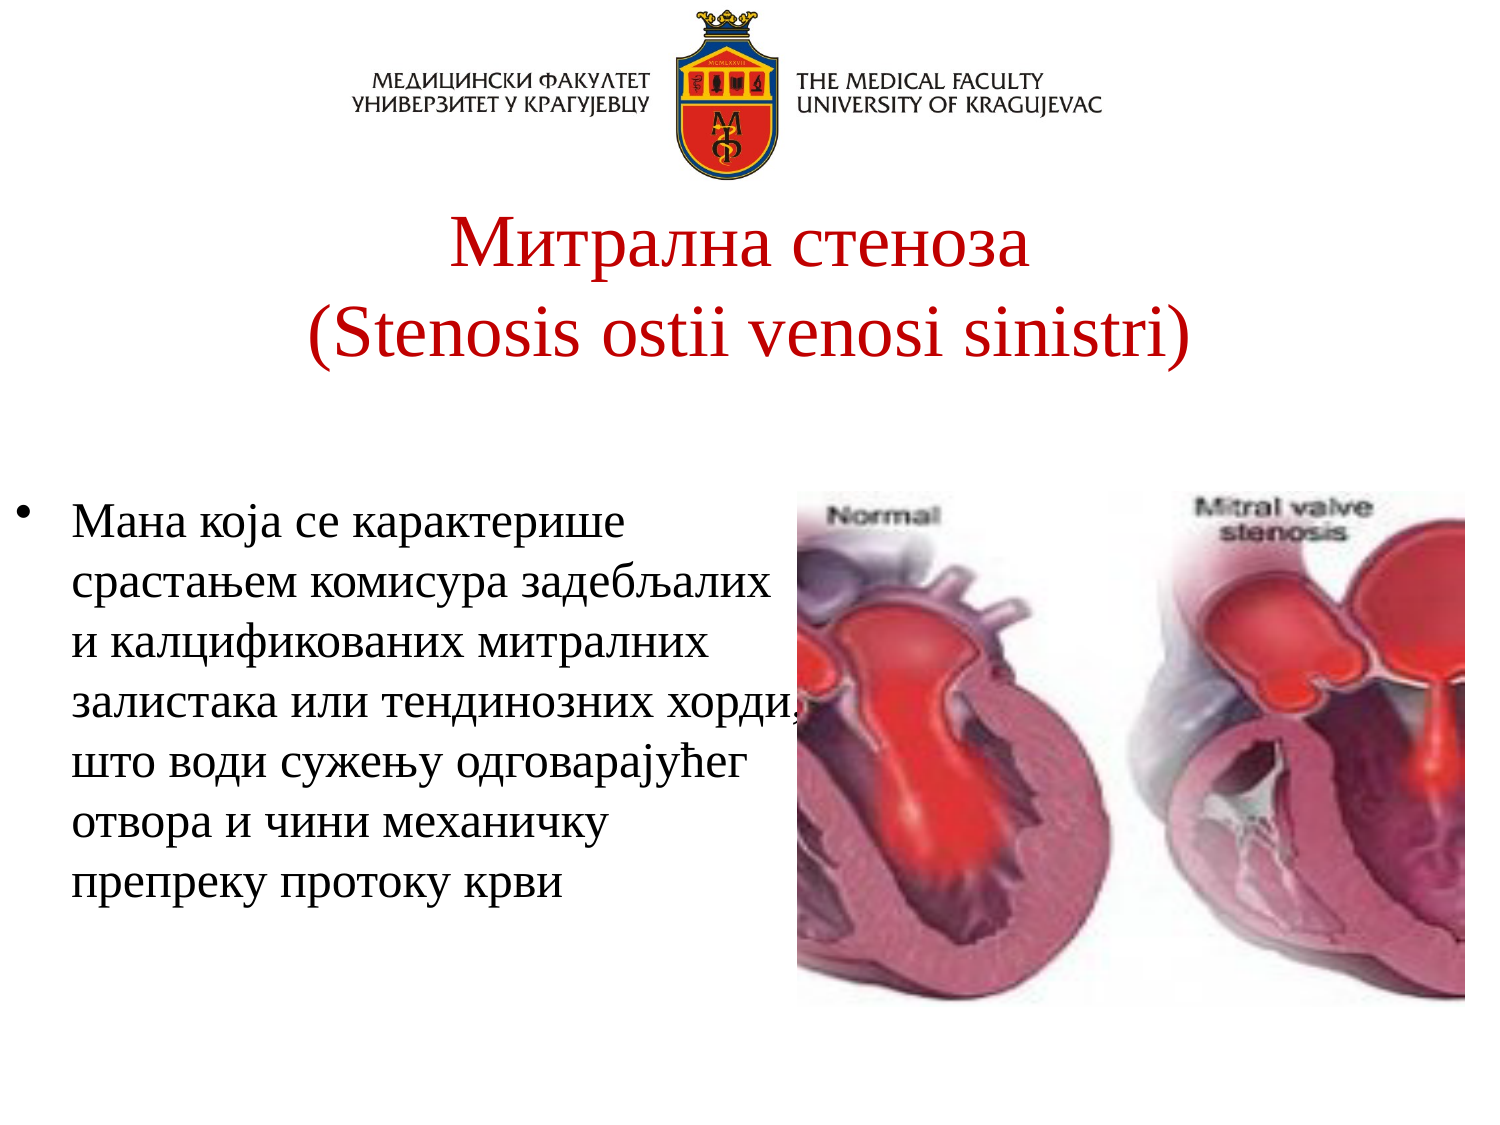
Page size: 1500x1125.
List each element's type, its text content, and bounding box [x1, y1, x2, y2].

list Мана која се карактерише срастањем комисура задебљалих и калцификованих митралних залистака или тендинозних хорди, што води сужењу одговарајућег отвора и чини механичку препреку протоку крви [0, 480, 821, 1008]
text_box Митрална стеноза (Stenosis ostii venosi sinistri) [74, 210, 1425, 352]
picture [796, 491, 1465, 1008]
picture [328, 0, 1125, 191]
